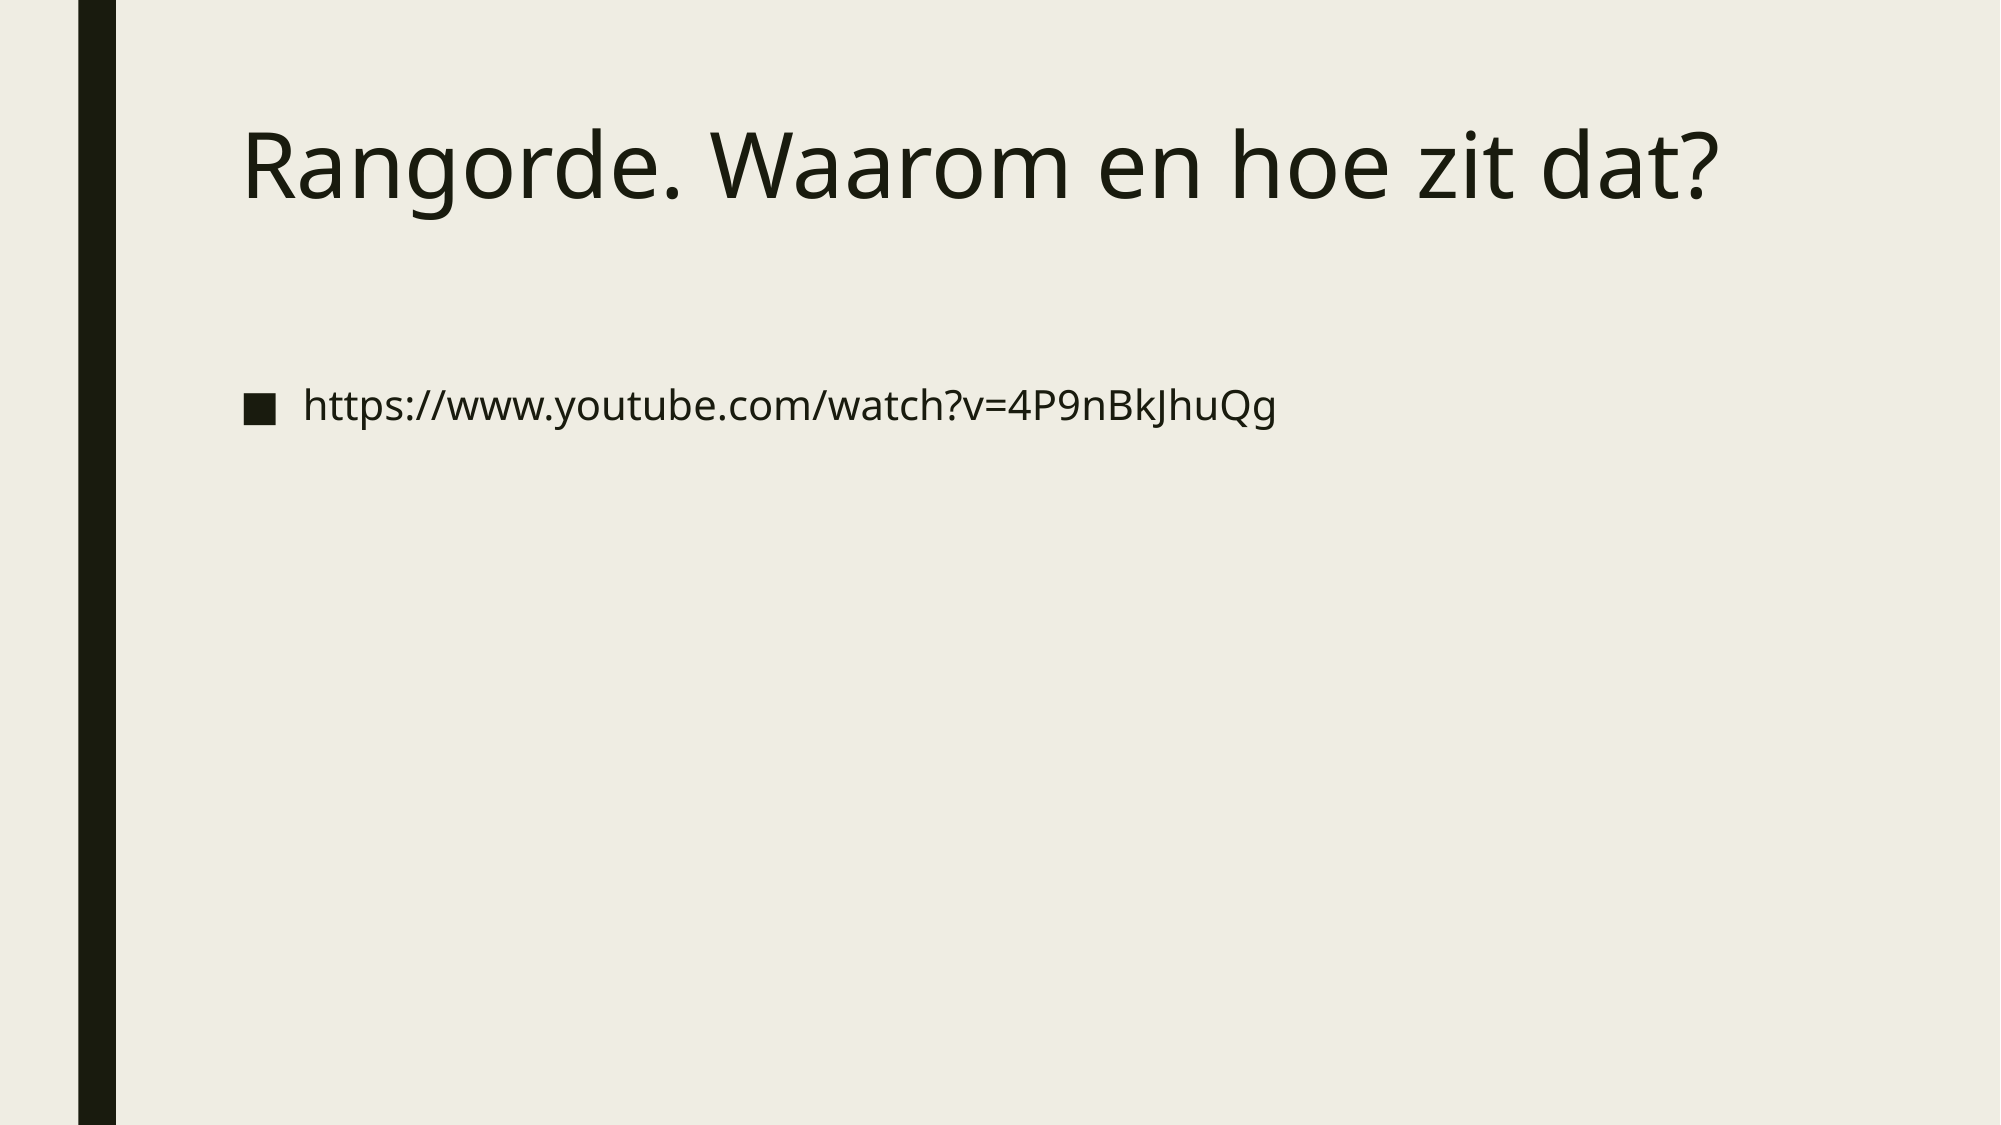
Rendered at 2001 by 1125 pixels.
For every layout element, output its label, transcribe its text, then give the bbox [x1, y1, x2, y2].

list https://www.youtube.com/watch?v=4P9nBkJhuQg [225, 375, 1800, 963]
title Rangorde. Waarom en hoe zit dat? [225, 112, 1800, 357]
